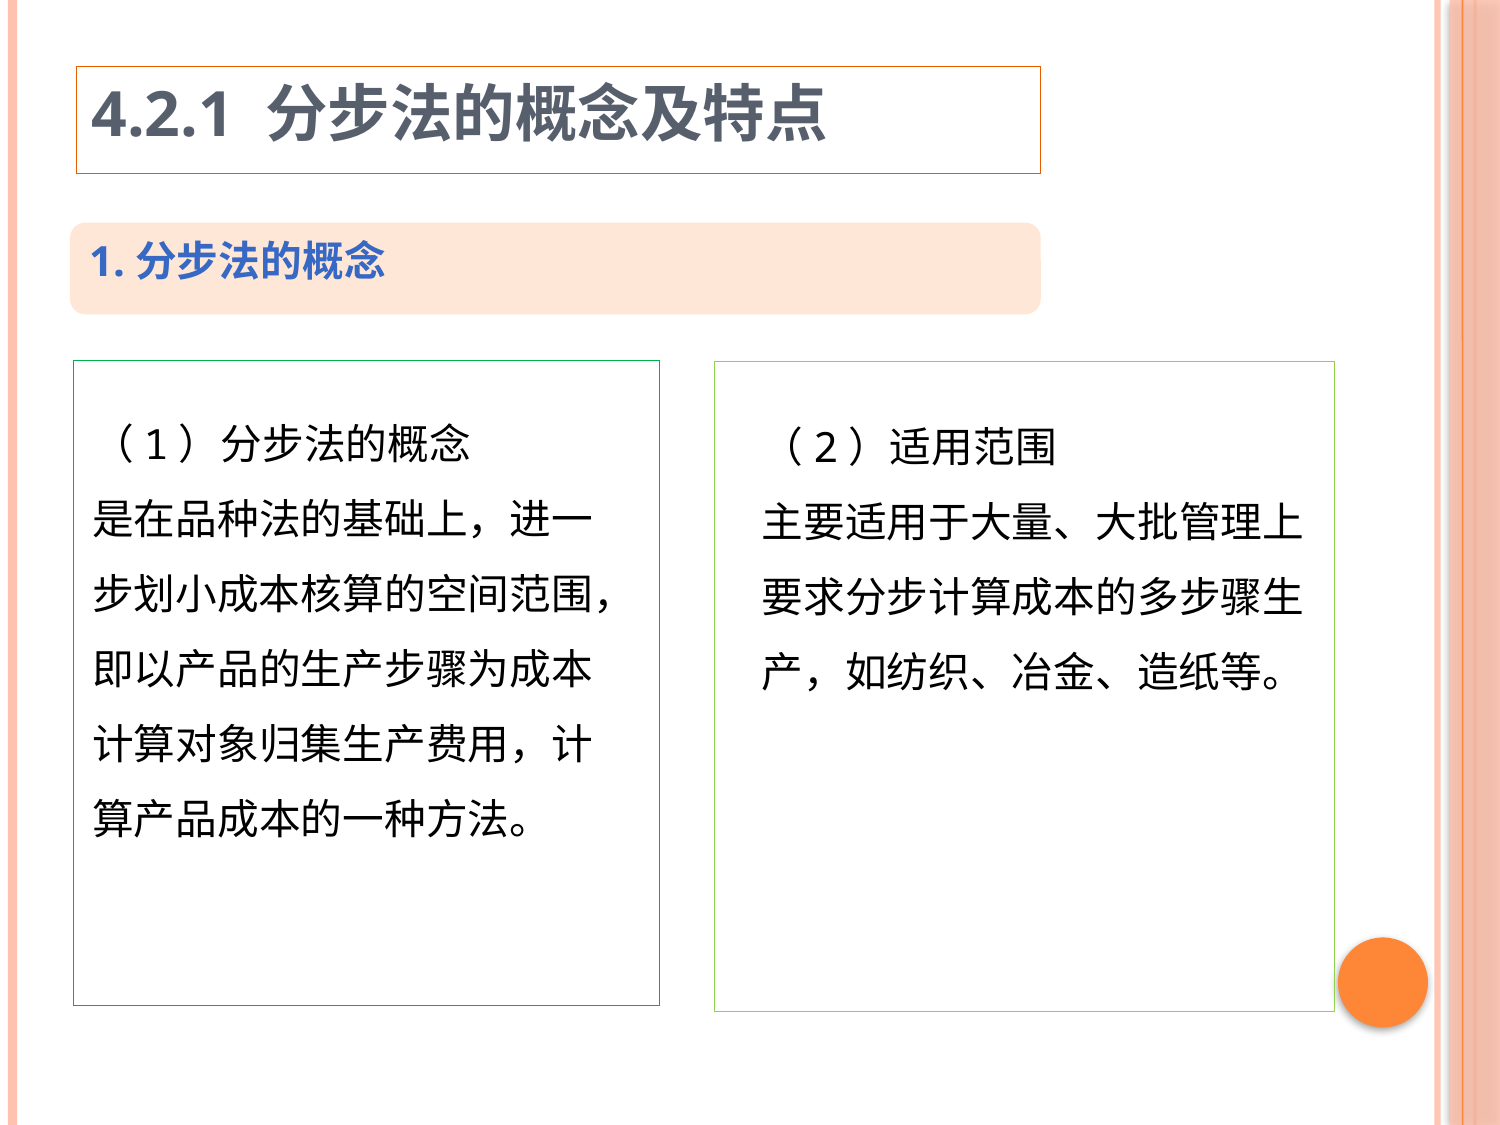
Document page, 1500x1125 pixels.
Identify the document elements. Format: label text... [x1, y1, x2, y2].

text_box [73, 360, 660, 1006]
text_box 1.分步法的概念 [69, 222, 1041, 315]
text_box [714, 361, 1335, 1012]
text_box （1）分步法的概念 是在品种法的基础上，进一步划小成本核算的空间范围，即以产品的生产步骤为成本计算对象归集生产费用，计算产品成本的一种方法。 [77, 385, 613, 850]
text_box 4.2.1 分步法的概念及特点 [76, 66, 1041, 174]
text_box （2）适用范围 主要适用于大量、大批管理上要求分步计算成本的多步骤生产，如纺织、冶金、造纸等。 [746, 387, 1335, 703]
